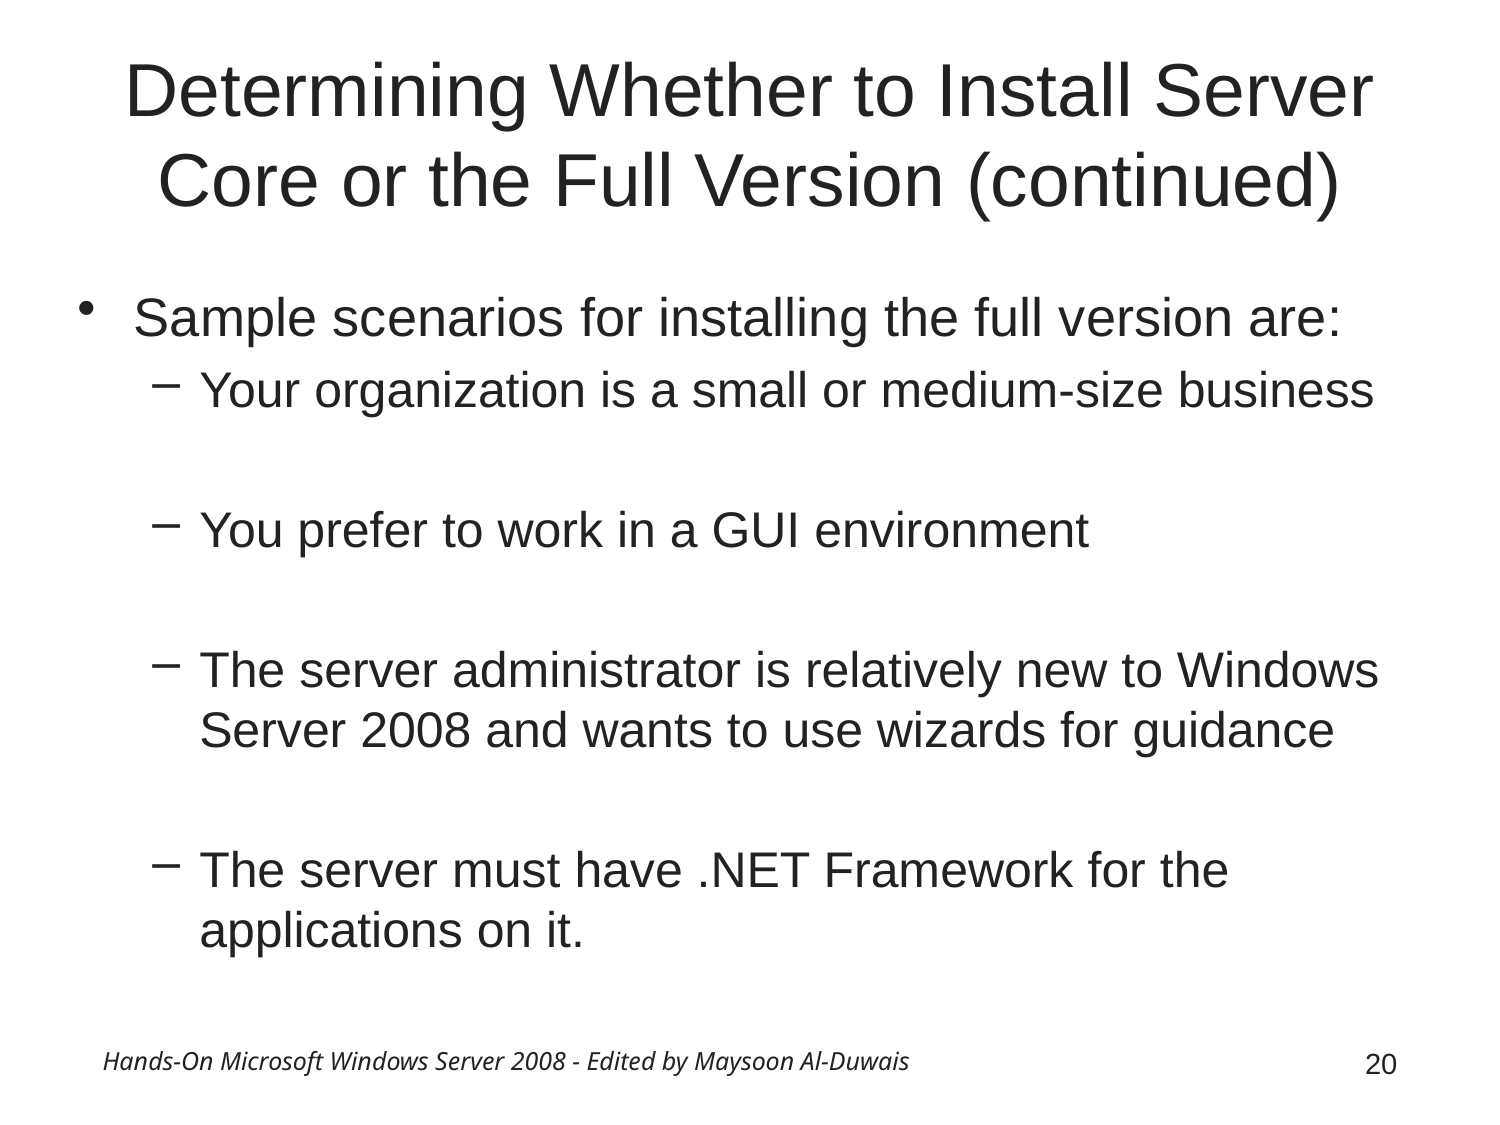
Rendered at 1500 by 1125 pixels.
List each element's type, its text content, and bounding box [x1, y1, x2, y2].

title Determining Whether to Install Server Core or the Full Version (continued) [87, 37, 1413, 226]
footer Hands-On Microsoft Windows Server 2008 - Edited by Maysoon Al-Duwais [87, 1037, 1074, 1101]
slide_number 20 [1074, 1037, 1413, 1101]
list Sample scenarios for installing the full version are: Your organization is a small or medium-size business You prefer to work in a GUI environment The server administrator is relatively new to Windows Server 2008 and wants to use wizards for guidance The server must have .NET Framework for the applications on it. [62, 274, 1426, 1026]
